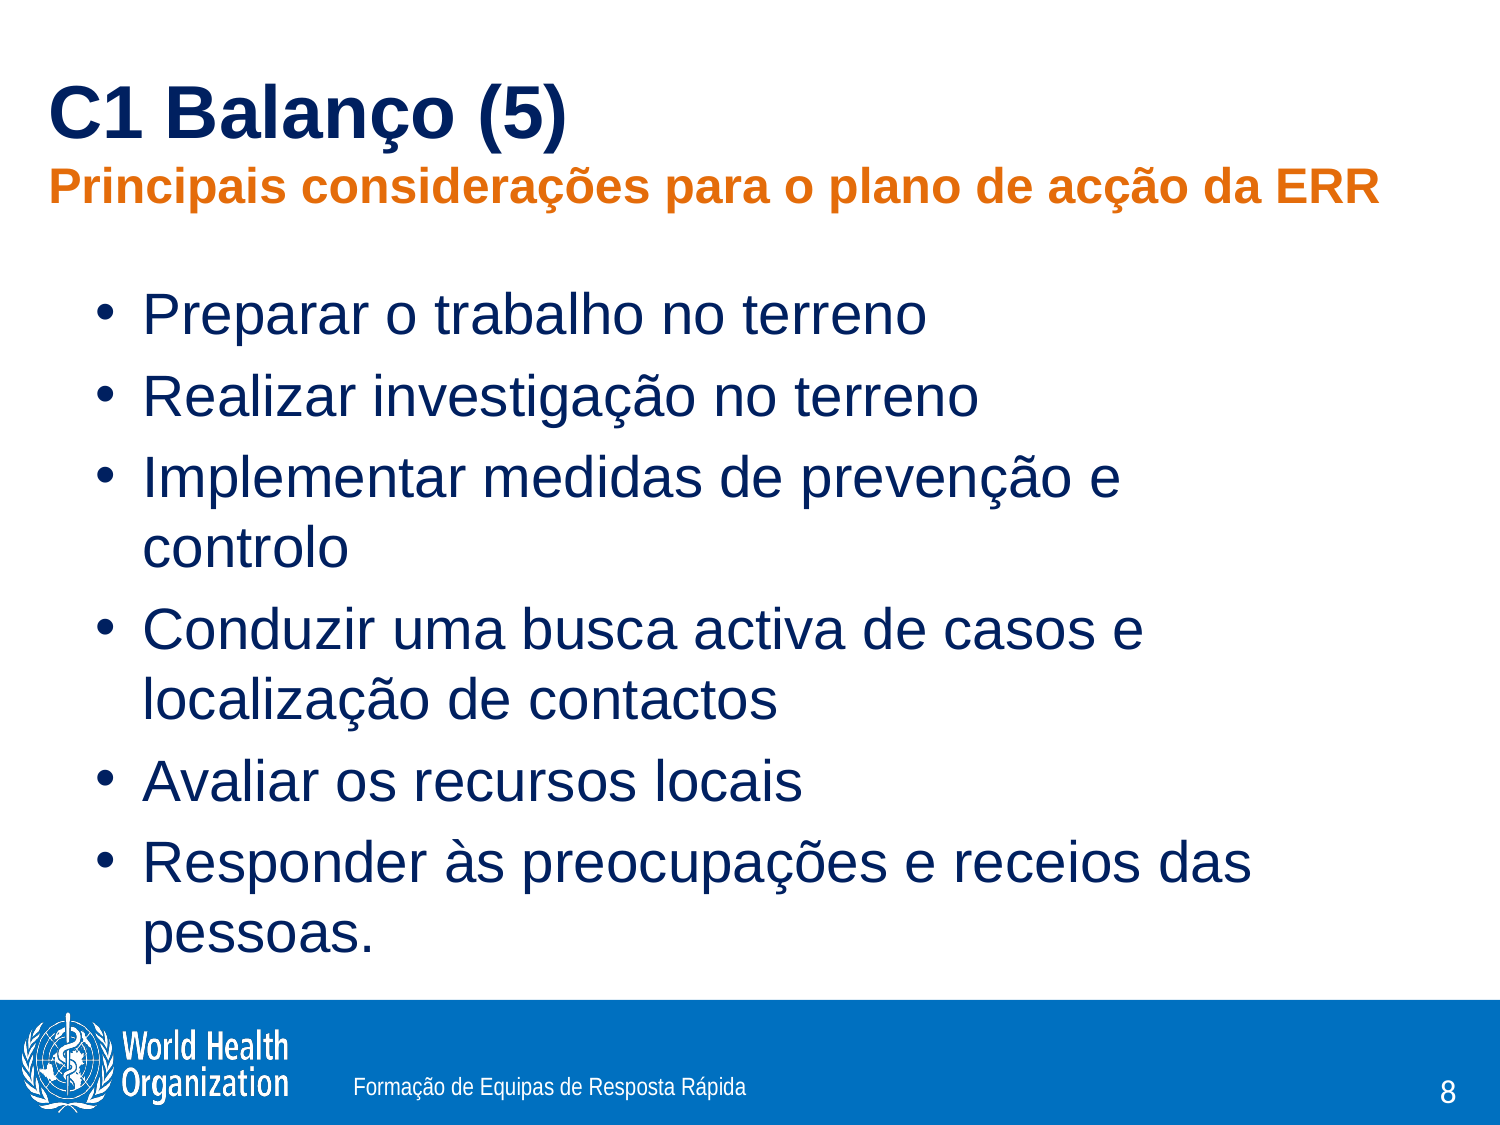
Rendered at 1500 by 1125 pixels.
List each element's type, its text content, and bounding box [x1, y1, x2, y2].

picture [21, 1012, 288, 1113]
title C1 Balanço (5) Principais considerações para o plano de acção da ERR [33, 45, 1425, 233]
text_box Preparar o trabalho no terreno Realizar investigação no terreno Implementar medidas de prevenção e controlo Conduzir uma busca activa de casos e localização de contactos Avaliar os recursos locais Responder às preocupações e receios das pessoas. [5, 268, 1356, 965]
